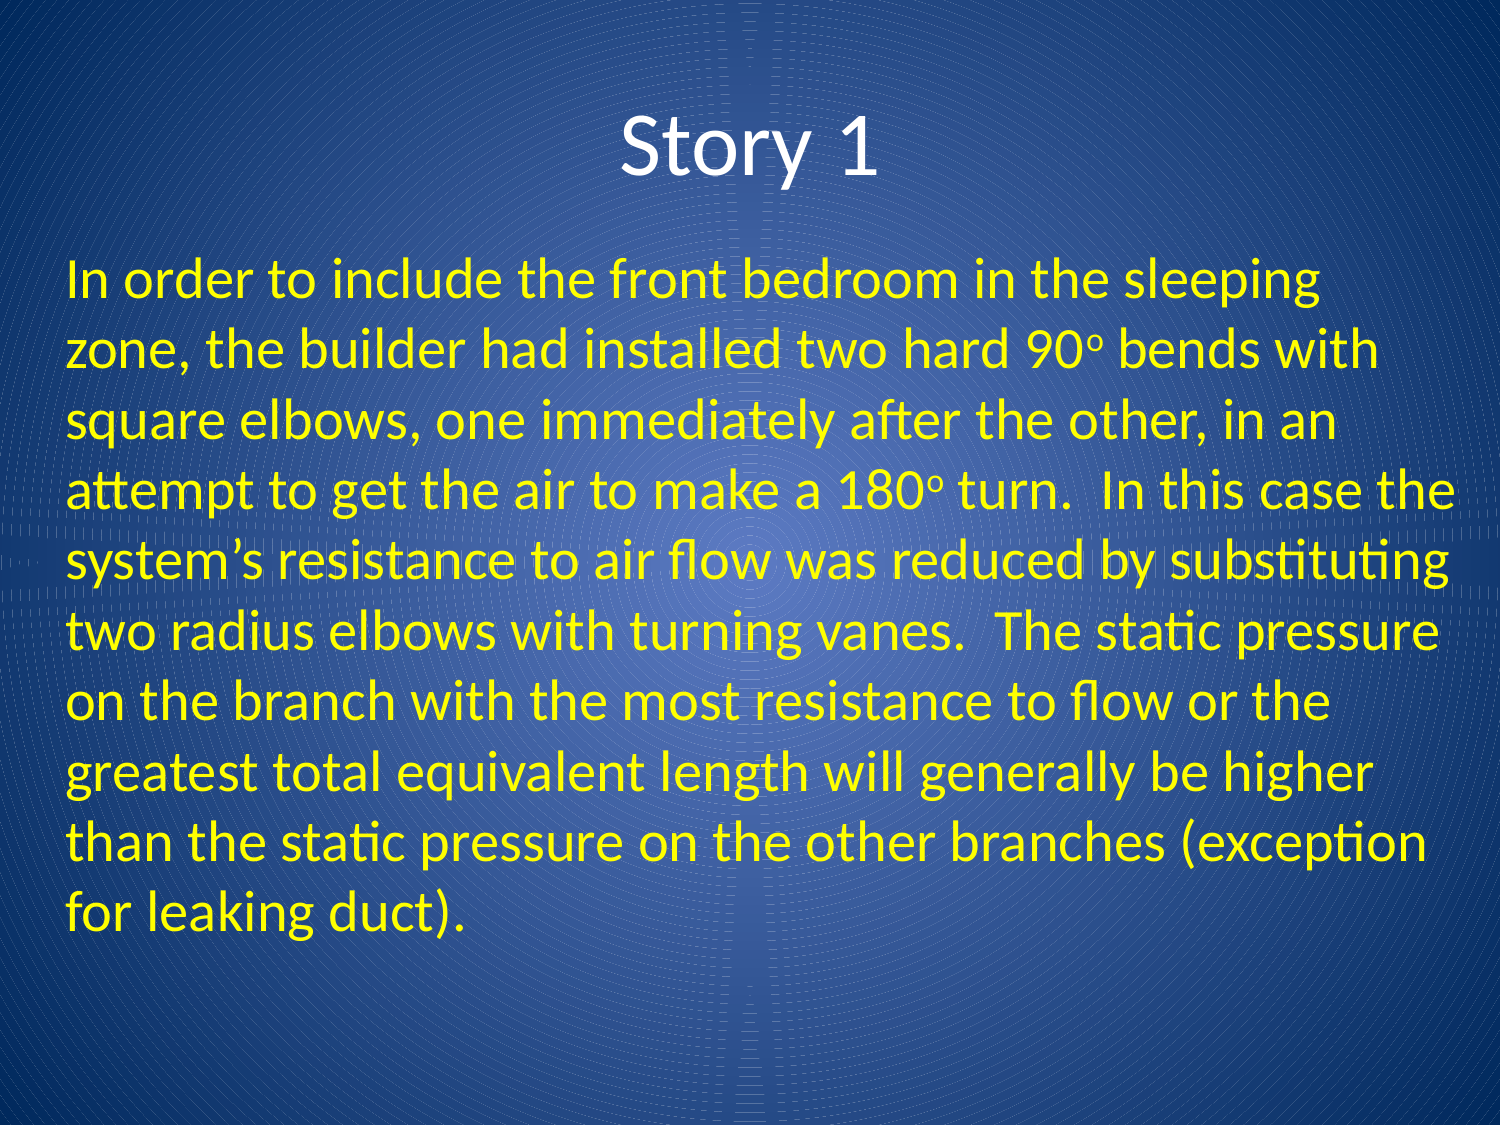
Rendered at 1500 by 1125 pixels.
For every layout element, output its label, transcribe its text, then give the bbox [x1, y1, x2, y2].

list In order to include the front bedroom in the sleeping zone, the builder had installed two hard 90o bends with square elbows, one immediately after the other, in an attempt to get the air to make a 180o turn. In this case the system’s resistance to air flow was reduced by substituting two radius elbows with turning vanes. The static pressure on the branch with the most resistance to flow or the greatest total equivalent length will generally be higher than the static pressure on the other branches (exception for leaking duct). [50, 232, 1475, 975]
title Story 1 [75, 45, 1425, 232]
